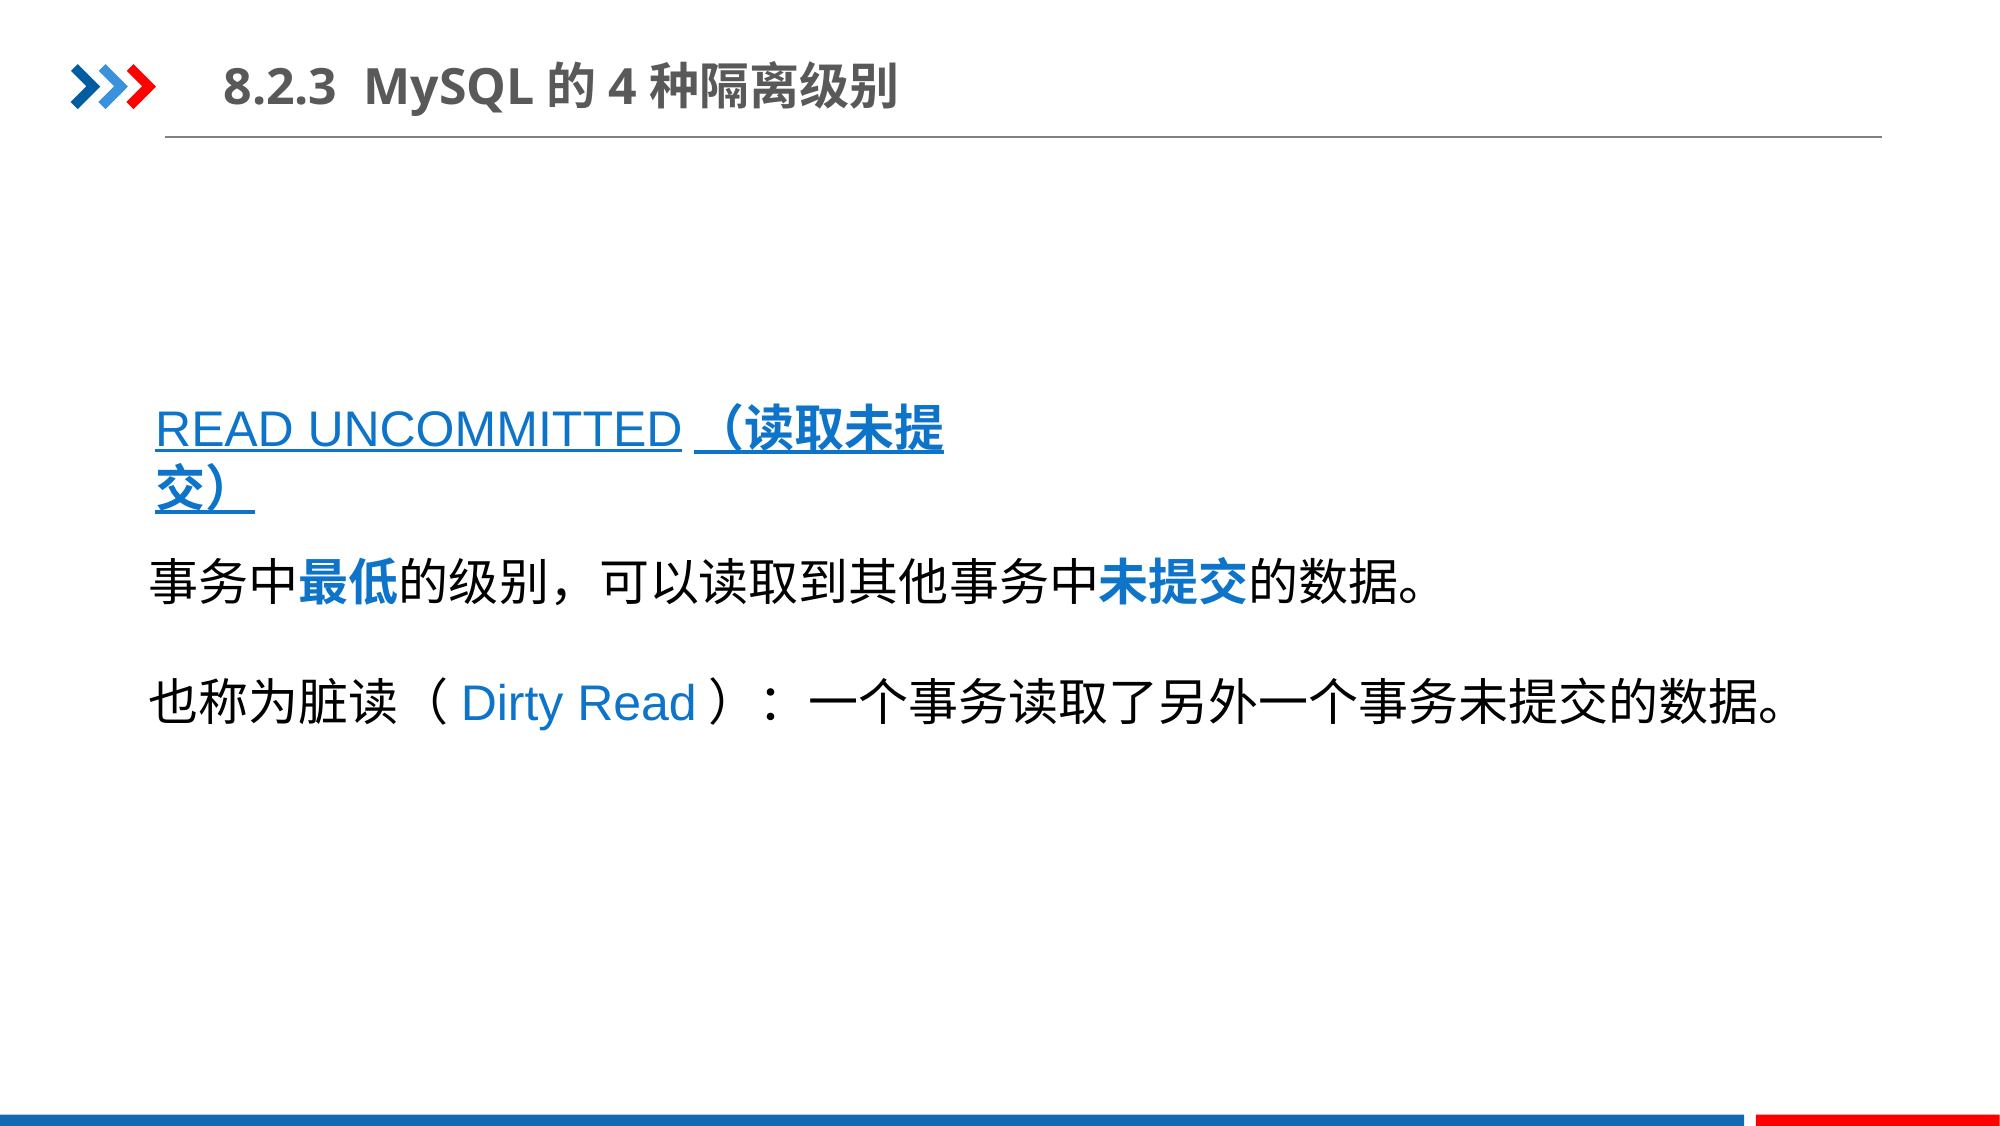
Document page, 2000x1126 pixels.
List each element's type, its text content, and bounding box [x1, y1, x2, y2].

text_box 8.2.3 MySQL的4种隔离级别 [187, 42, 936, 126]
text_box 事务中最低的级别，可以读取到其他事务中未提交的数据。 也称为脏读（Dirty Read）：一个事务读取了另外一个事务未提交的数据。 [134, 482, 1839, 738]
text_box READ UNCOMMITTED（读取未提交） [140, 388, 1039, 482]
